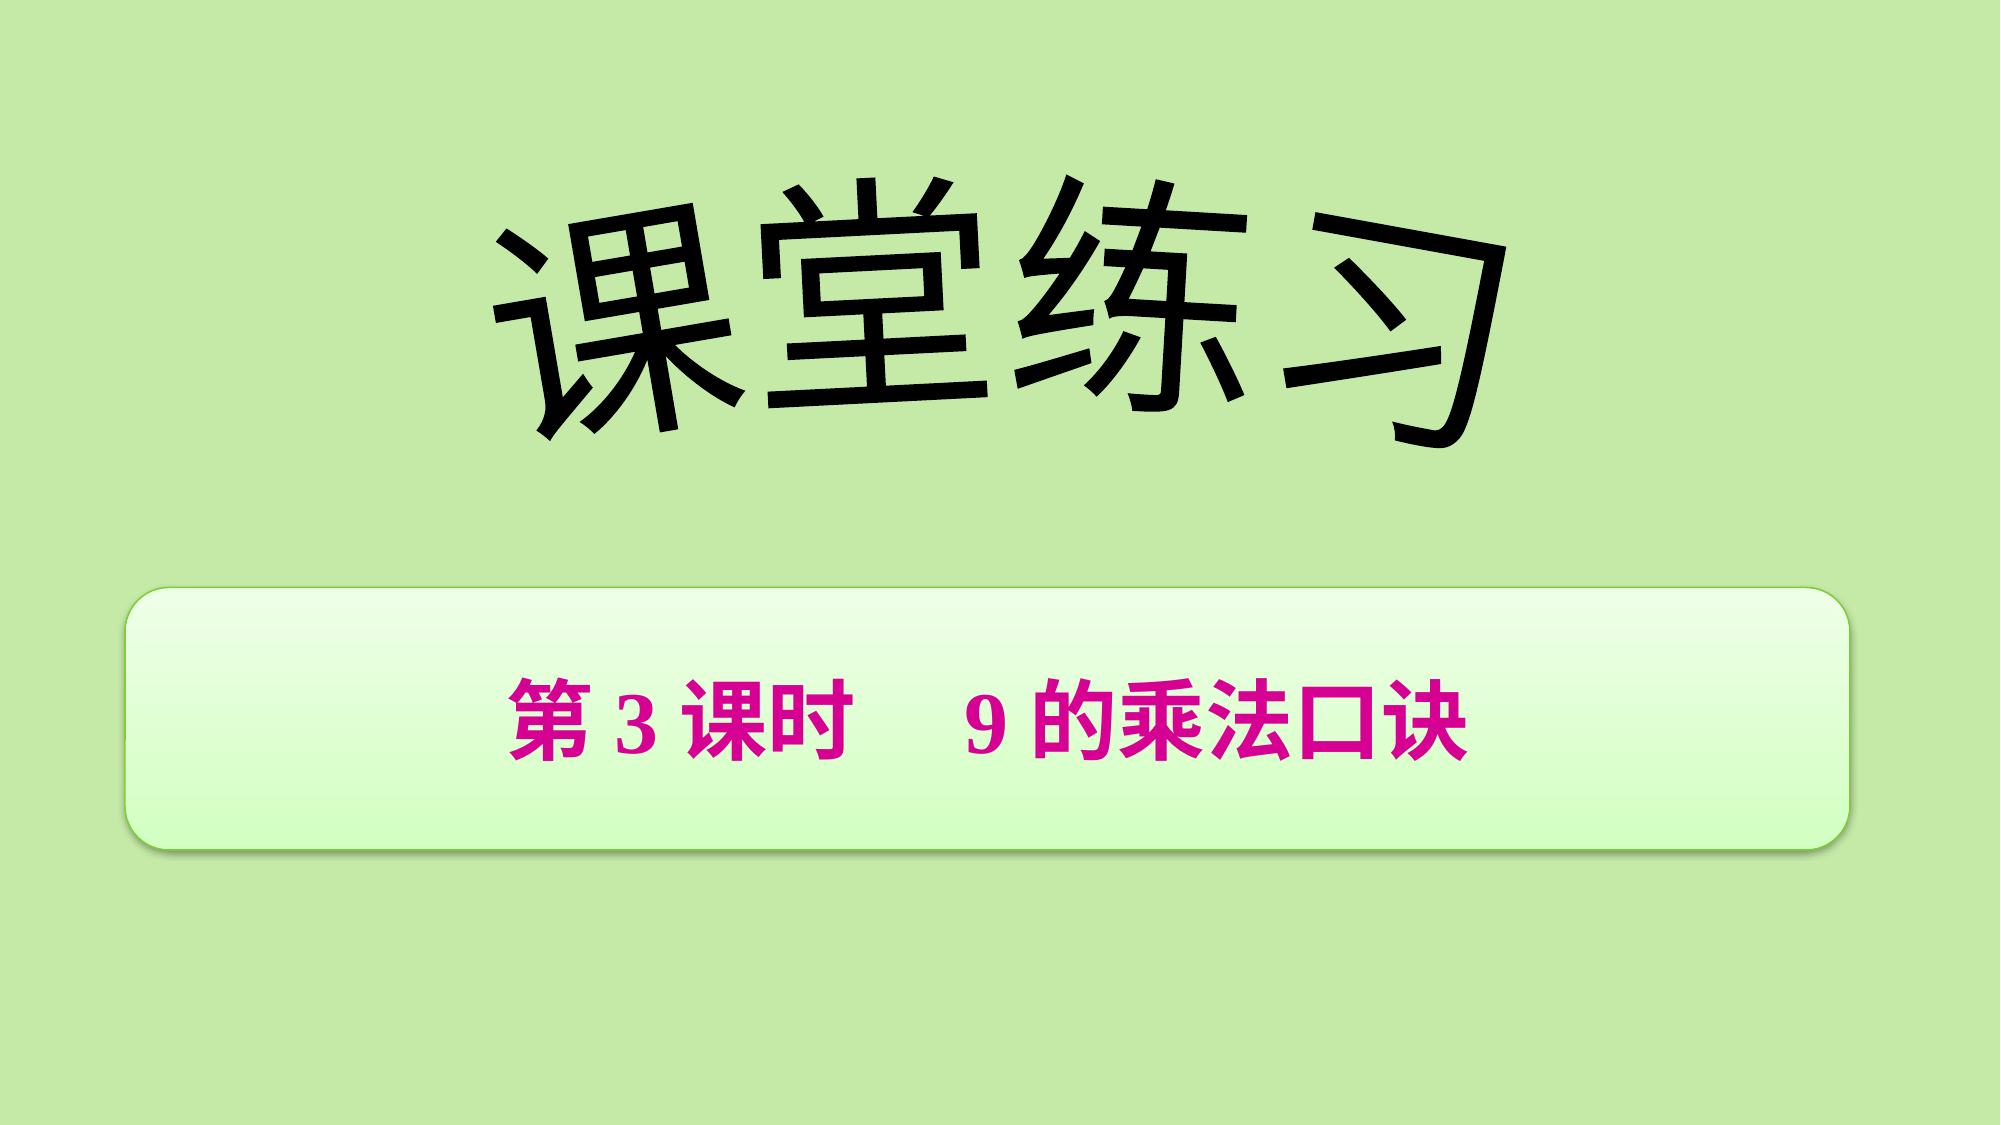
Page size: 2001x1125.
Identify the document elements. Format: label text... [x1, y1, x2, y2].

text_box 第3课时 9的乘法口诀 [124, 586, 1851, 851]
